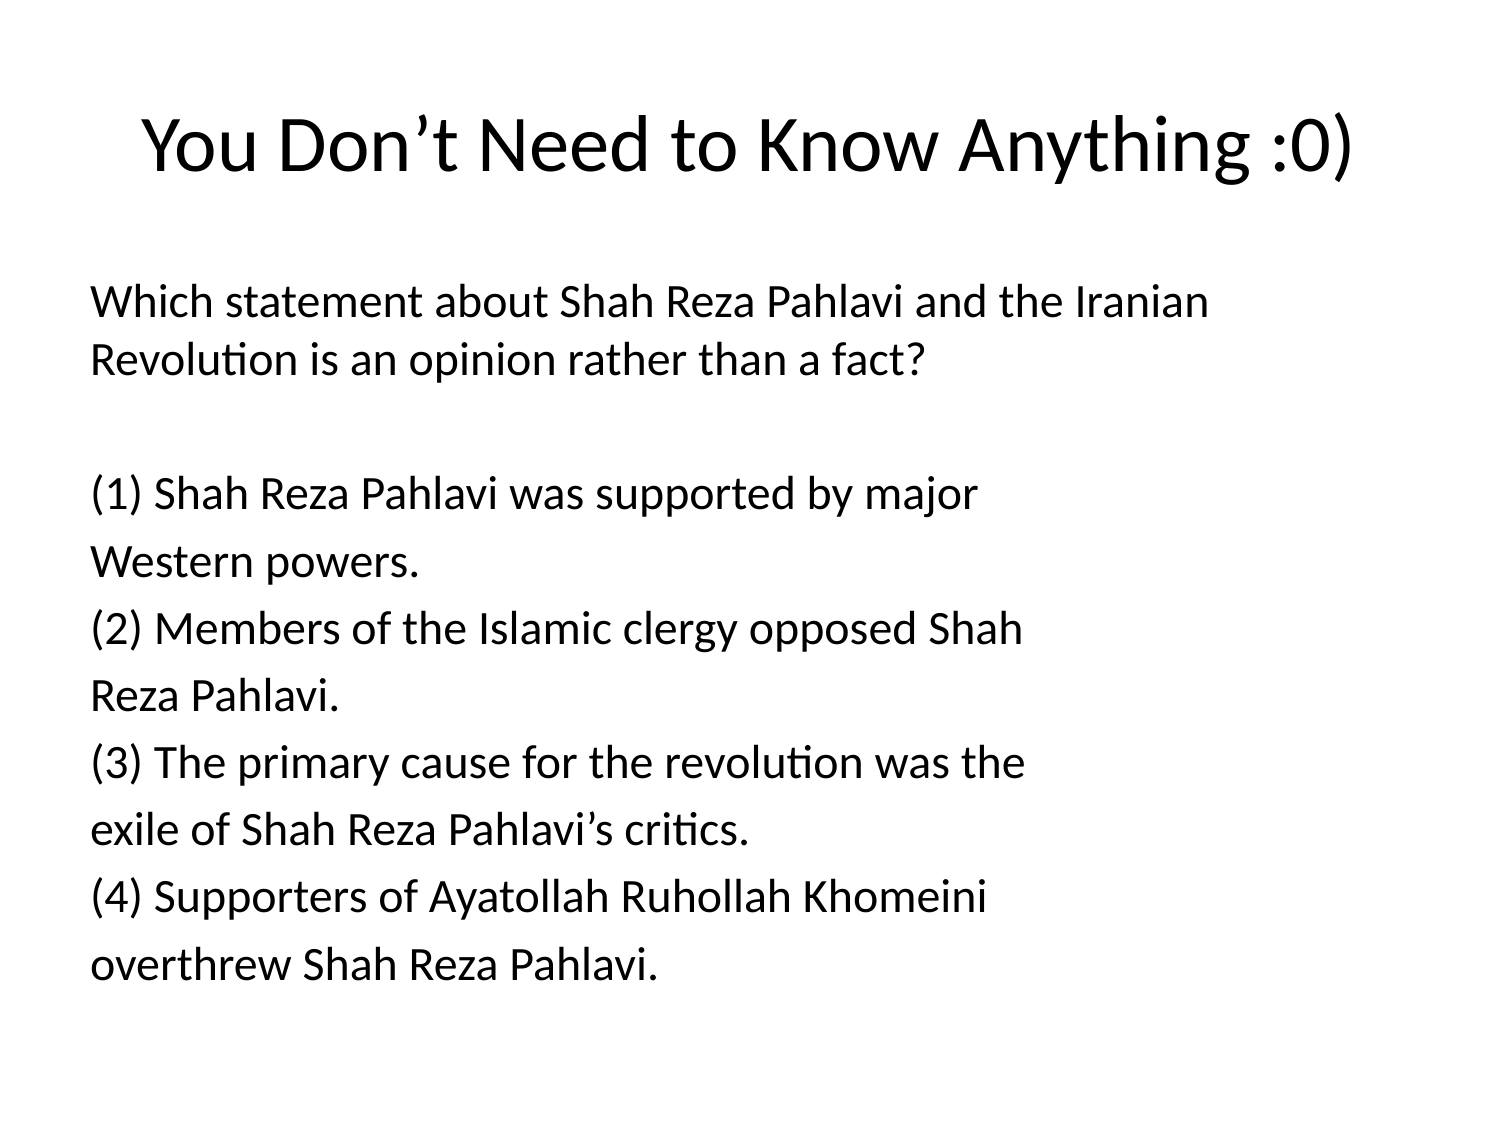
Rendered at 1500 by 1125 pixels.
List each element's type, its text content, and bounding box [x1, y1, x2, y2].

list Which statement about Shah Reza Pahlavi and the Iranian Revolution is an opinion rather than a fact? (1) Shah Reza Pahlavi was supported by major Western powers. (2) Members of the Islamic clergy opposed Shah Reza Pahlavi. (3) The primary cause for the revolution was the exile of Shah Reza Pahlavi’s critics. (4) Supporters of Ayatollah Ruhollah Khomeini overthrew Shah Reza Pahlavi. [75, 262, 1425, 1005]
title You Don’t Need to Know Anything :0) [75, 45, 1425, 233]
